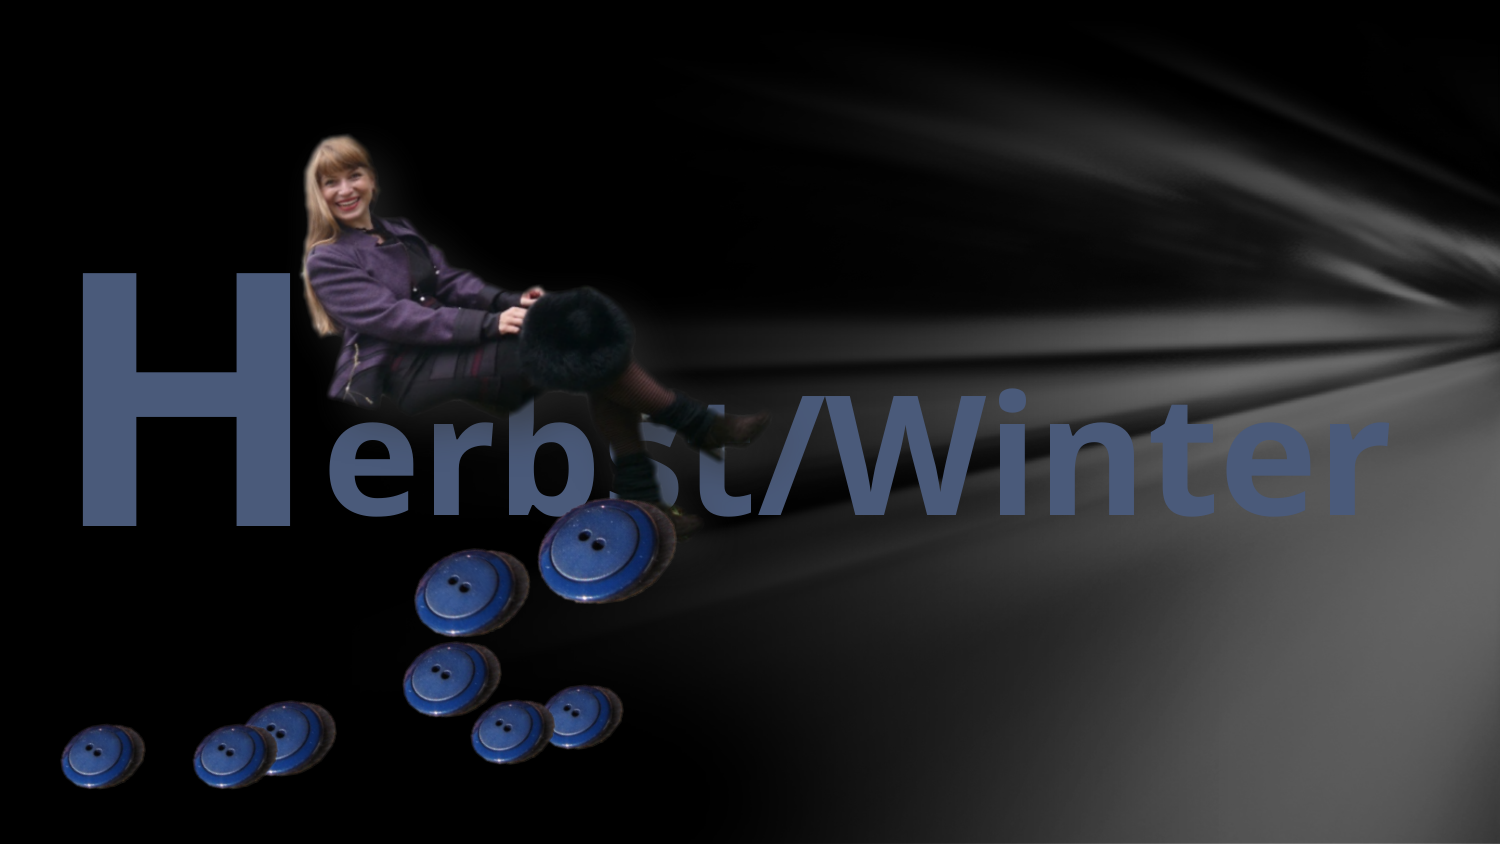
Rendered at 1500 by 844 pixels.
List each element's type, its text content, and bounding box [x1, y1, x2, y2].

text_box H [36, 165, 232, 606]
picture [171, 0, 862, 816]
text_box erbst/Winter [820, 341, 1471, 556]
picture [39, 686, 167, 816]
